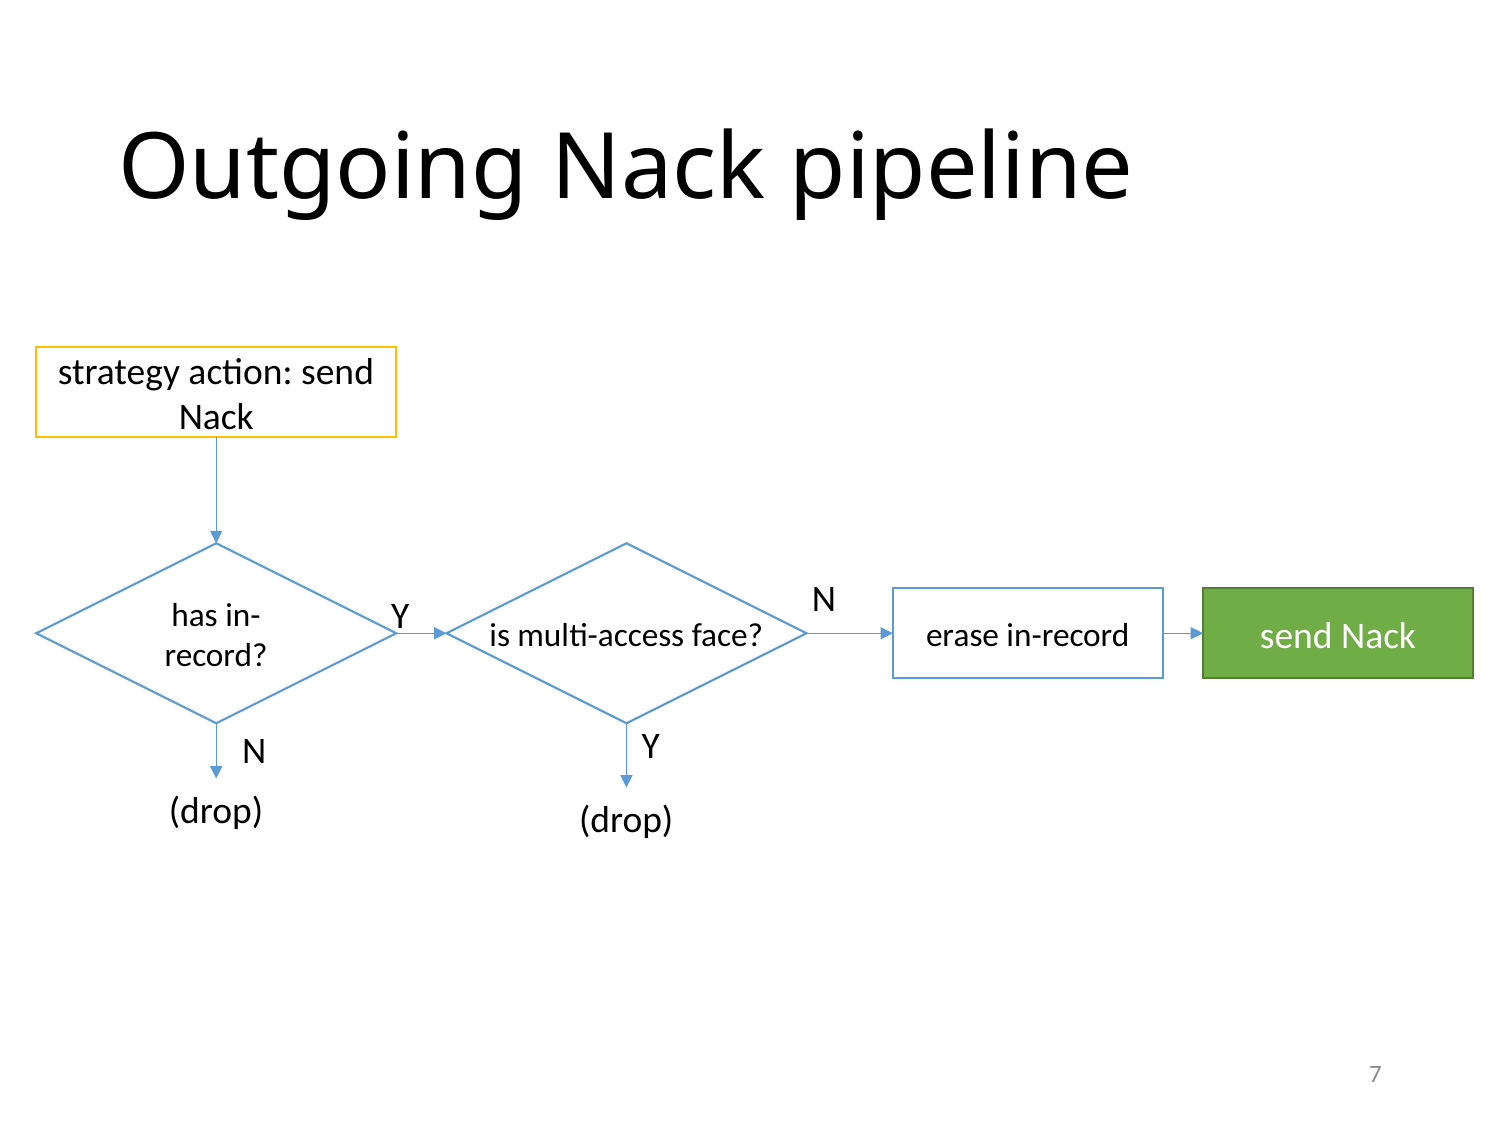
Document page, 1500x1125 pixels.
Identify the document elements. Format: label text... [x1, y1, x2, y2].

text_box is multi-access face? [444, 542, 809, 725]
slide_number 7 [1059, 1042, 1397, 1103]
text_box erase in-record [892, 587, 1164, 679]
text_box (drop) [154, 778, 279, 839]
title Outgoing Nack pipeline [103, 59, 1397, 278]
text_box send Nack [1202, 587, 1474, 679]
text_box N [227, 718, 282, 779]
text_box N [797, 566, 852, 627]
text_box Y [627, 713, 675, 773]
text_box has in-record? [33, 542, 380, 725]
text_box Y [376, 583, 425, 643]
text_box strategy action: send Nack [35, 346, 397, 438]
text_box (drop) [564, 787, 689, 848]
